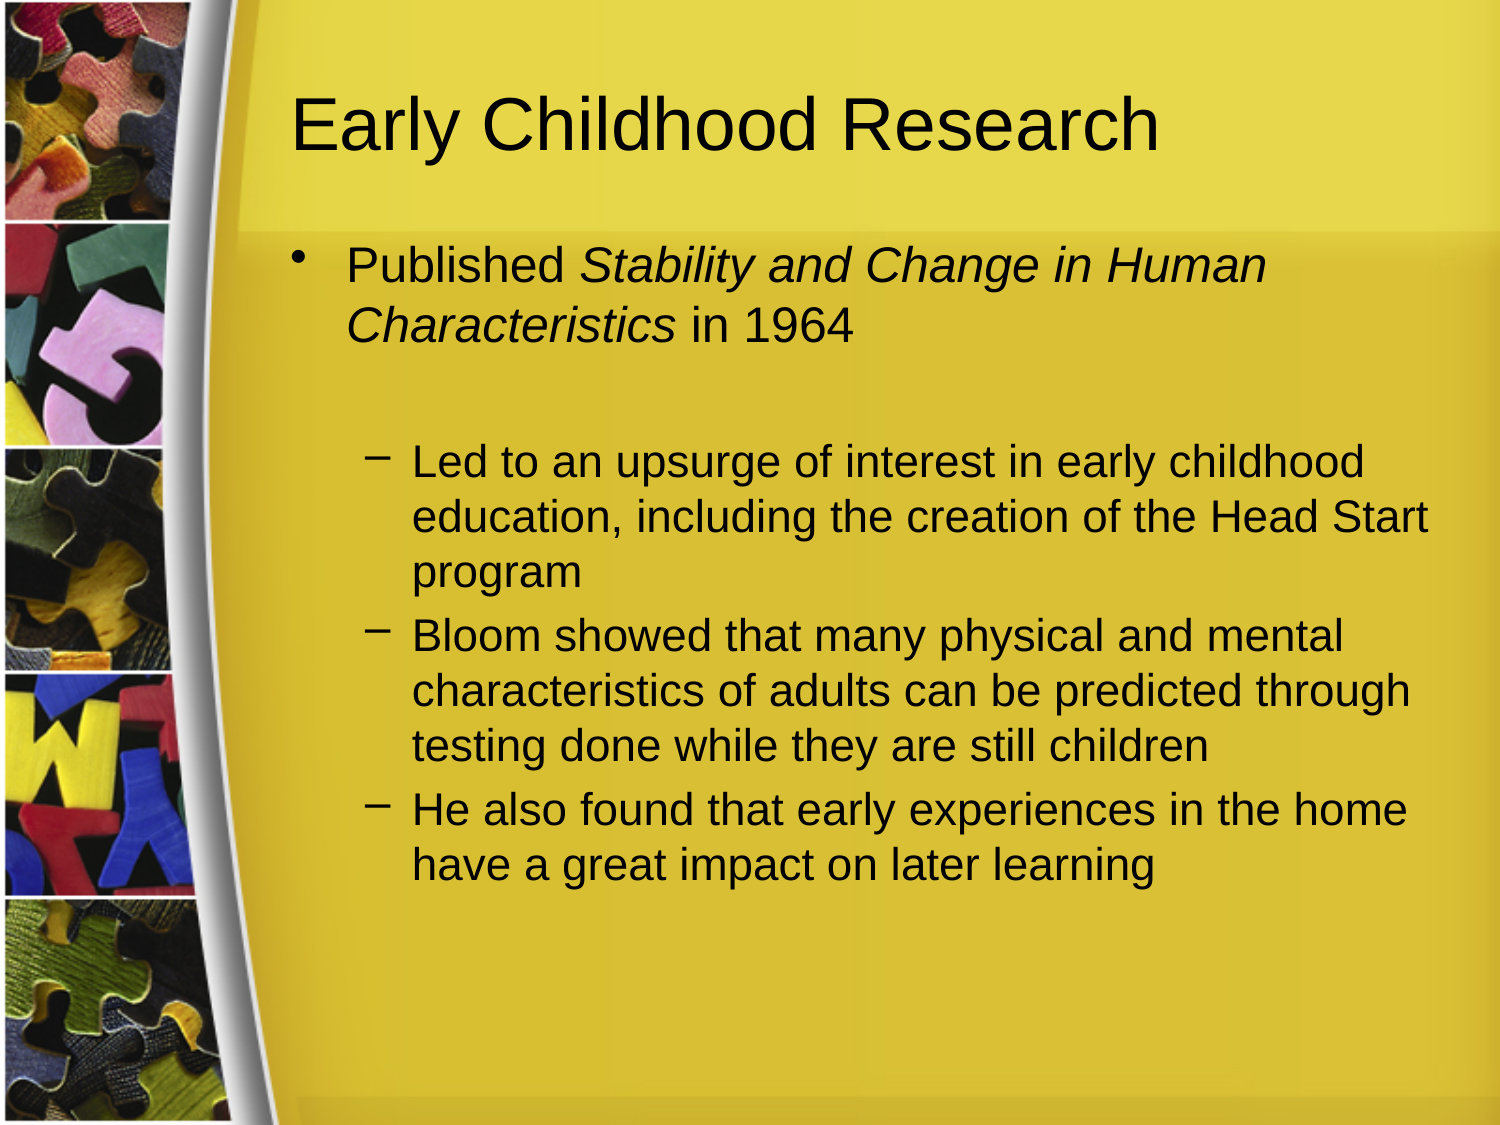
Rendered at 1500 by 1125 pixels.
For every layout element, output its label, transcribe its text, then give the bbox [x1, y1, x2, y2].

title Early Childhood Research [274, 32, 1473, 209]
list Published Stability and Change in Human Characteristics in 1964 Led to an upsurge of interest in early childhood education, including the creation of the Head Start program Bloom showed that many physical and mental characteristics of adults can be predicted through testing done while they are still children He also found that early experiences in the home have a great impact on later learning [274, 224, 1476, 988]
picture [0, 0, 1500, 1125]
